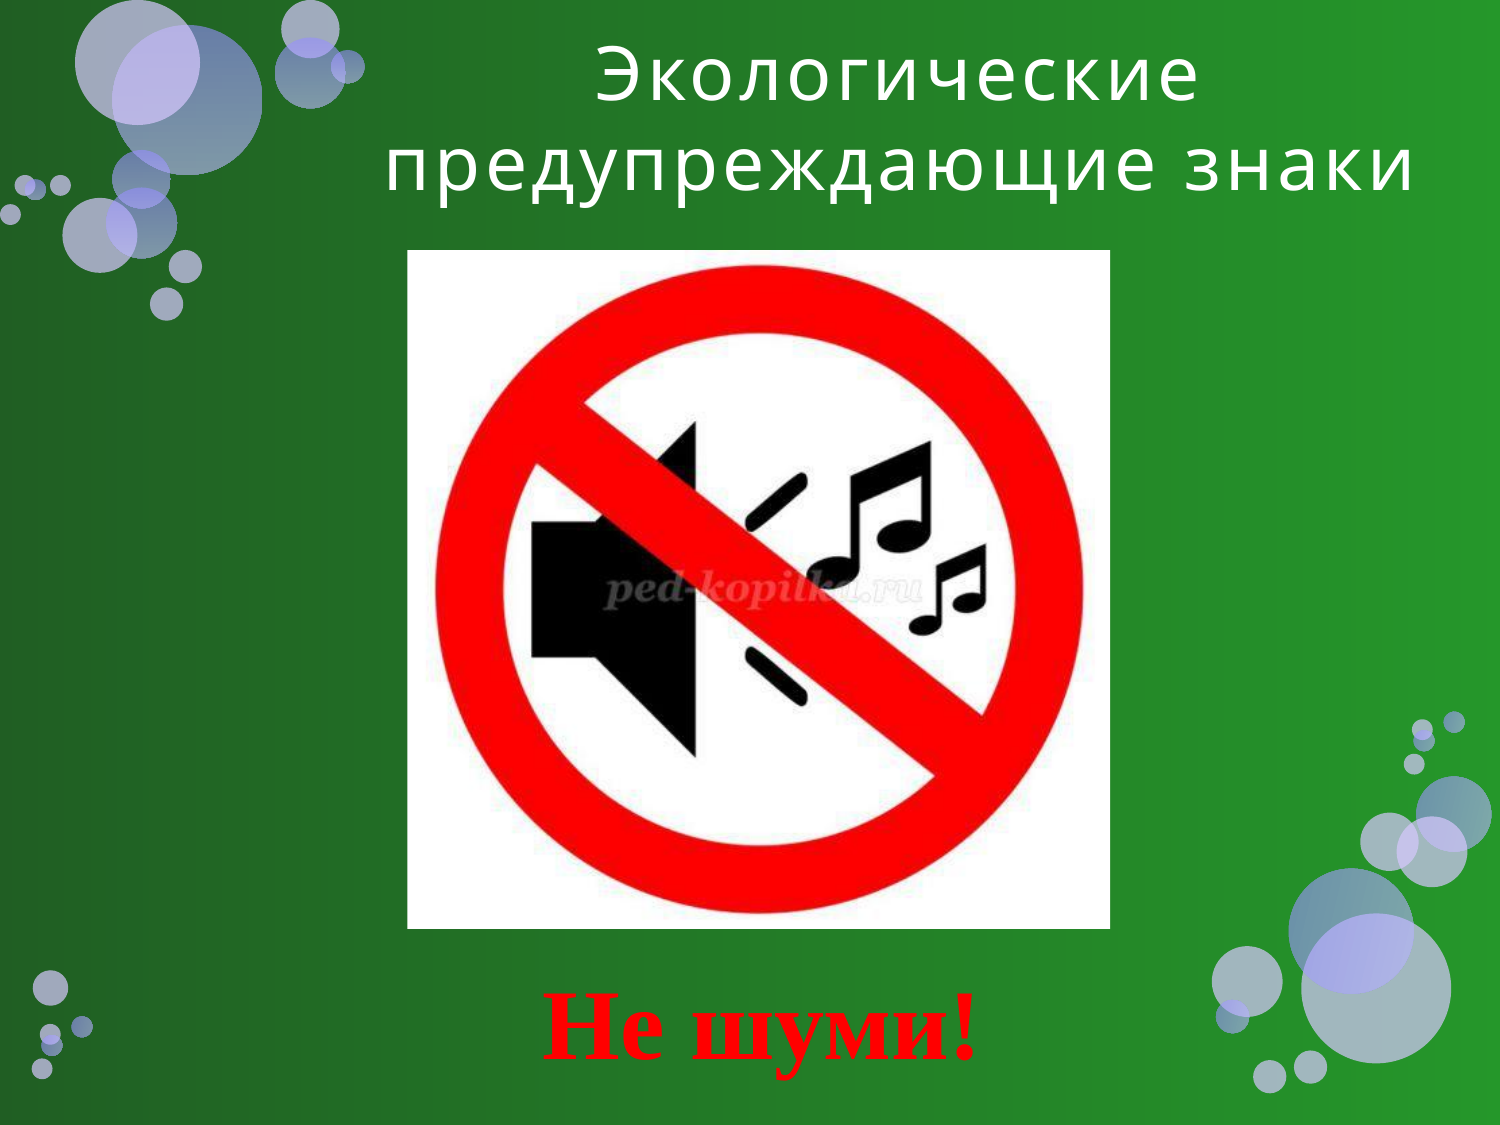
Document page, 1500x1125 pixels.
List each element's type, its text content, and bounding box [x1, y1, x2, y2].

picture [405, 241, 1112, 931]
text_box Не шуми! [527, 952, 997, 1087]
title Экологические предупреждающие знаки [301, 0, 1500, 232]
